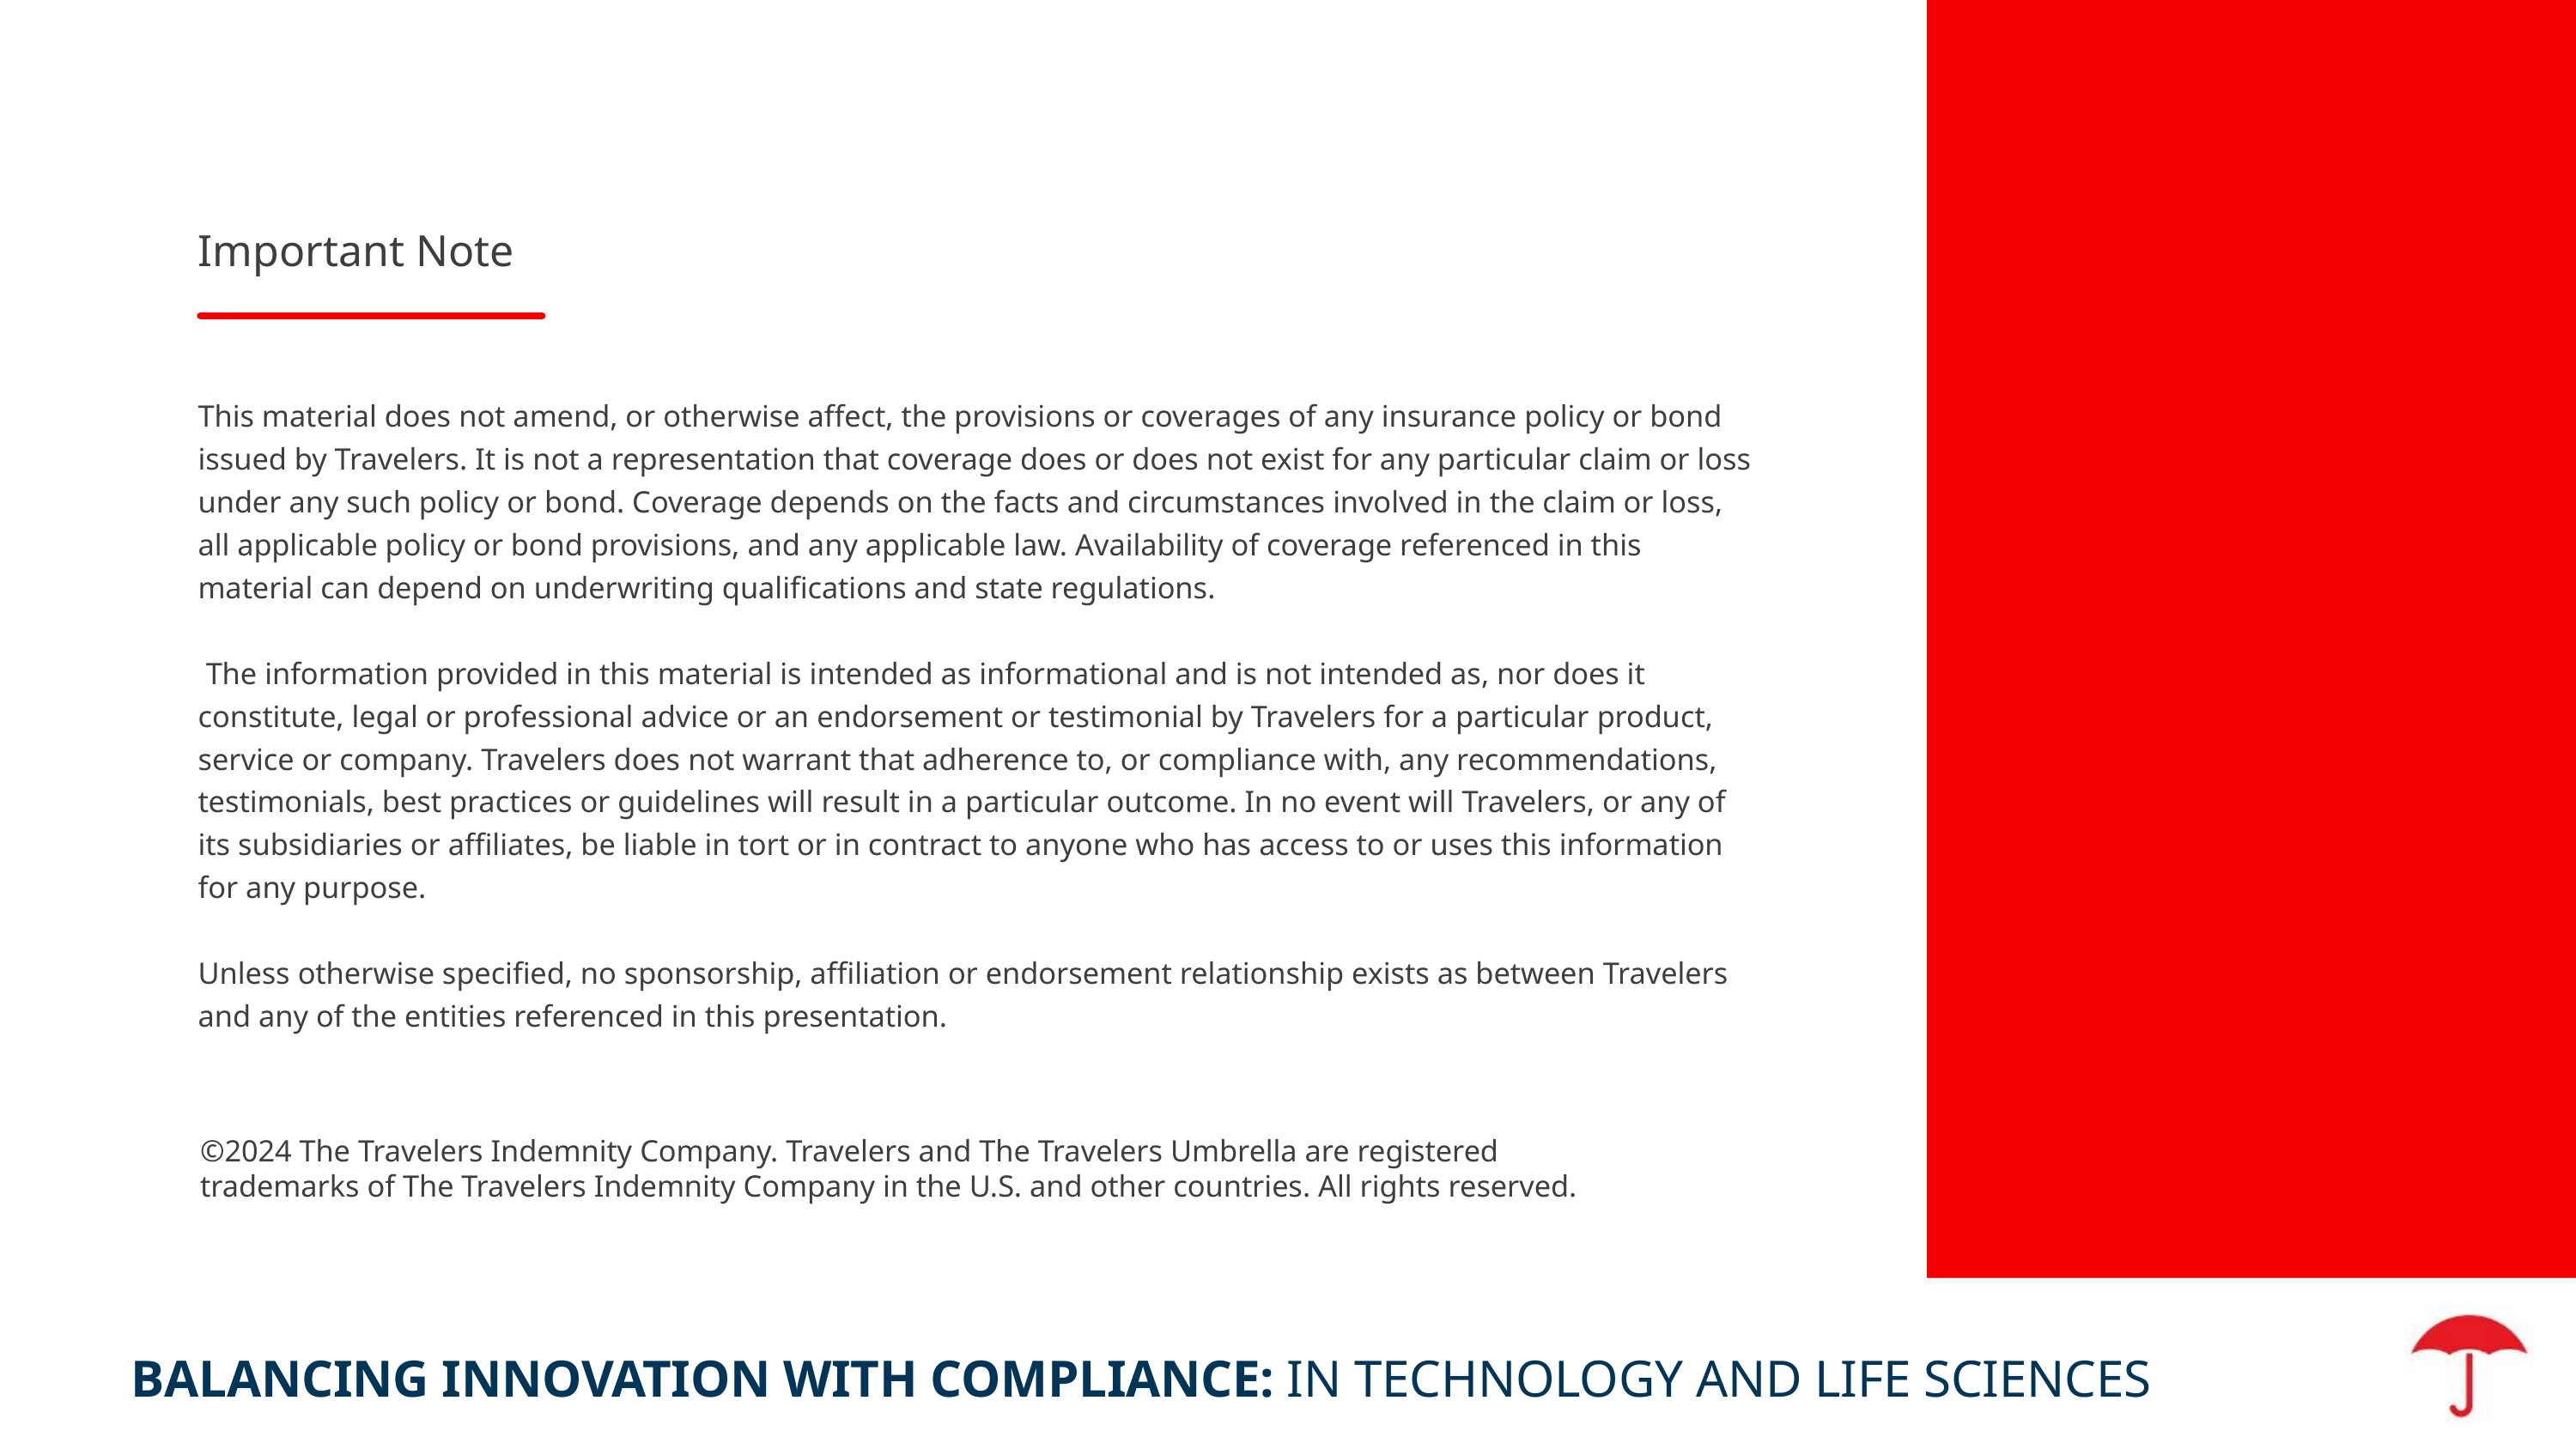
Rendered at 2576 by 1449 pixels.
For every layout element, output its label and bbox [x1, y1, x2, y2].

text_box [0, 1277, 2576, 1449]
text_box [0, 0, 1924, 1275]
text_box [1926, 0, 2576, 1275]
